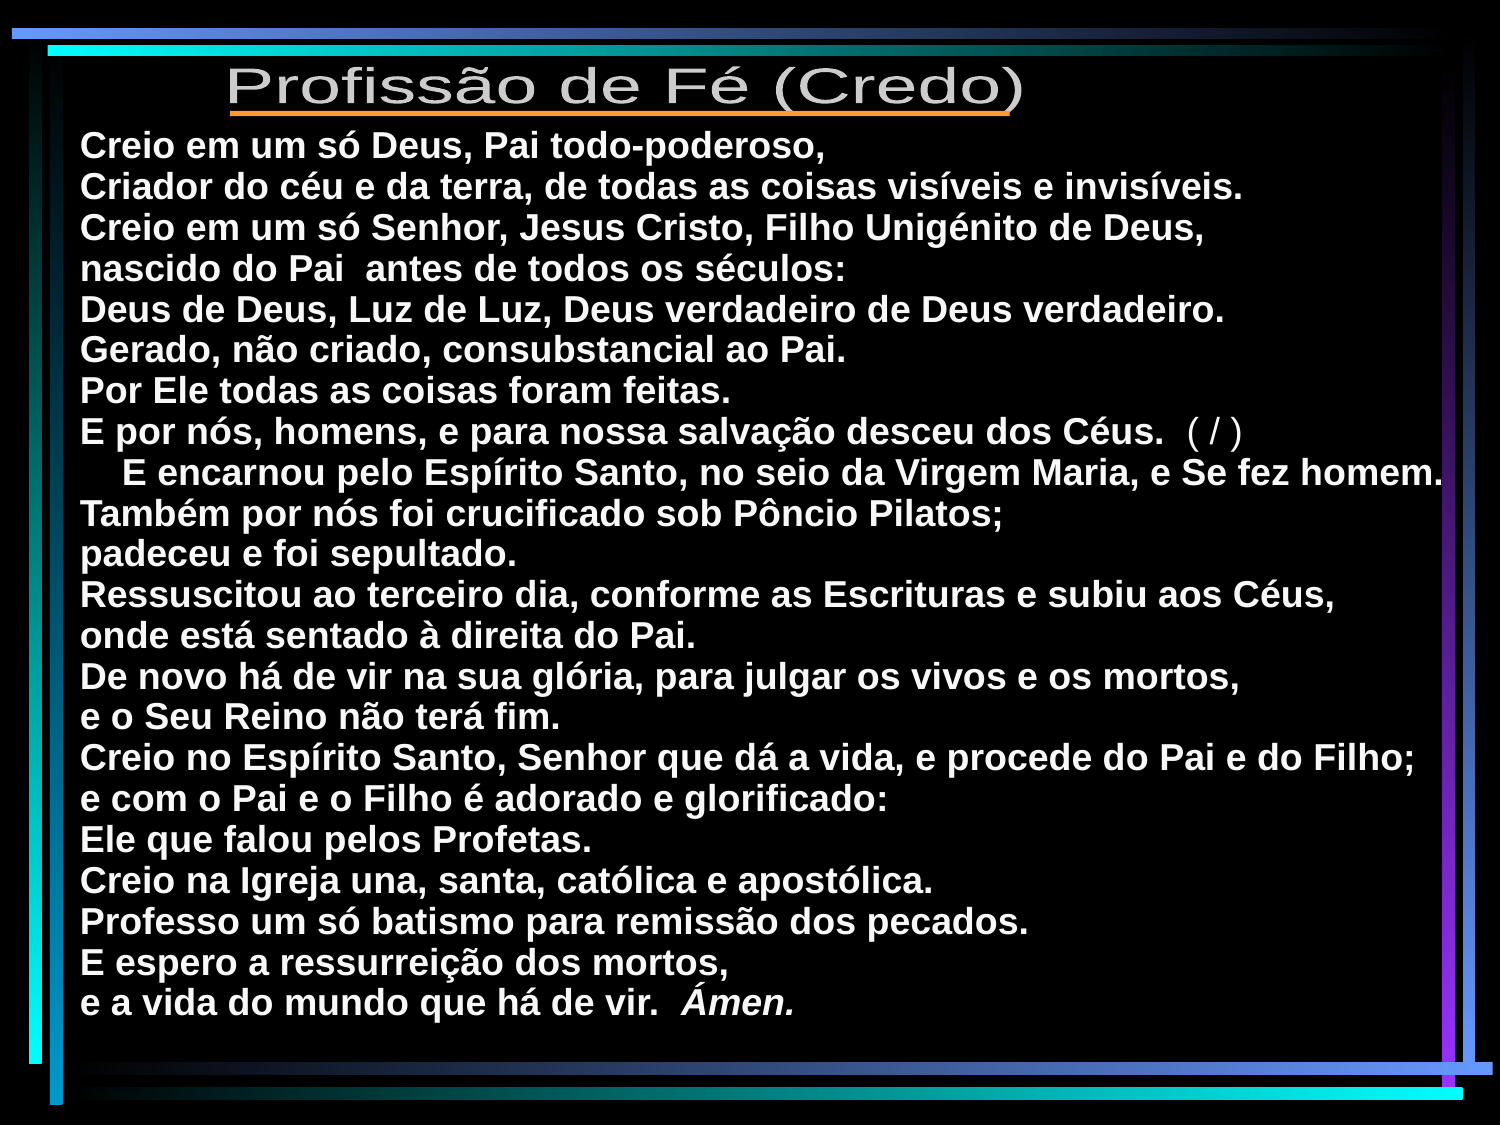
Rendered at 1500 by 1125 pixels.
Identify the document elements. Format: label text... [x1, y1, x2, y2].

list Creio em um só Deus, Pai todo-poderoso, Criador do céu e da terra, de todas as coisas visíveis e invisíveis. Creio em um só Senhor, Jesus Cristo, Filho Unigénito de Deus, nascido do Pai antes de todos os séculos: Deus de Deus, Luz de Luz, Deus verdadeiro de Deus verdadeiro. Gerado, não criado, consubstancial ao Pai. Por Ele todas as coisas foram feitas. E por nós, homens, e para nossa salvação desceu dos Céus. ( / ) E encarnou pelo Espírito Santo, no seio da Virgem Maria, e Se fez homem. Também por nós foi crucificado sob Pôncio Pilatos; padeceu e foi sepultado. Ressuscitou ao terceiro dia, conforme as Escrituras e subiu aos Céus, onde está sentado à direita do Pai. De novo há de vir na sua glória, para julgar os vivos e os mortos, e o Seu Reino não terá fim. Creio no Espírito Santo, Senhor que dá a vida, e procede do Pai e do Filho; e com o Pai e o Filho é adorado e glorificado: Ele que falou pelos Profetas. Creio na Igreja una, santa, católica e apostólica. Professo um só batismo para remissão dos pecados. E espero a ressurreição dos mortos, e a vida do mundo que há de vir. Ámen. [64, 125, 1483, 1047]
